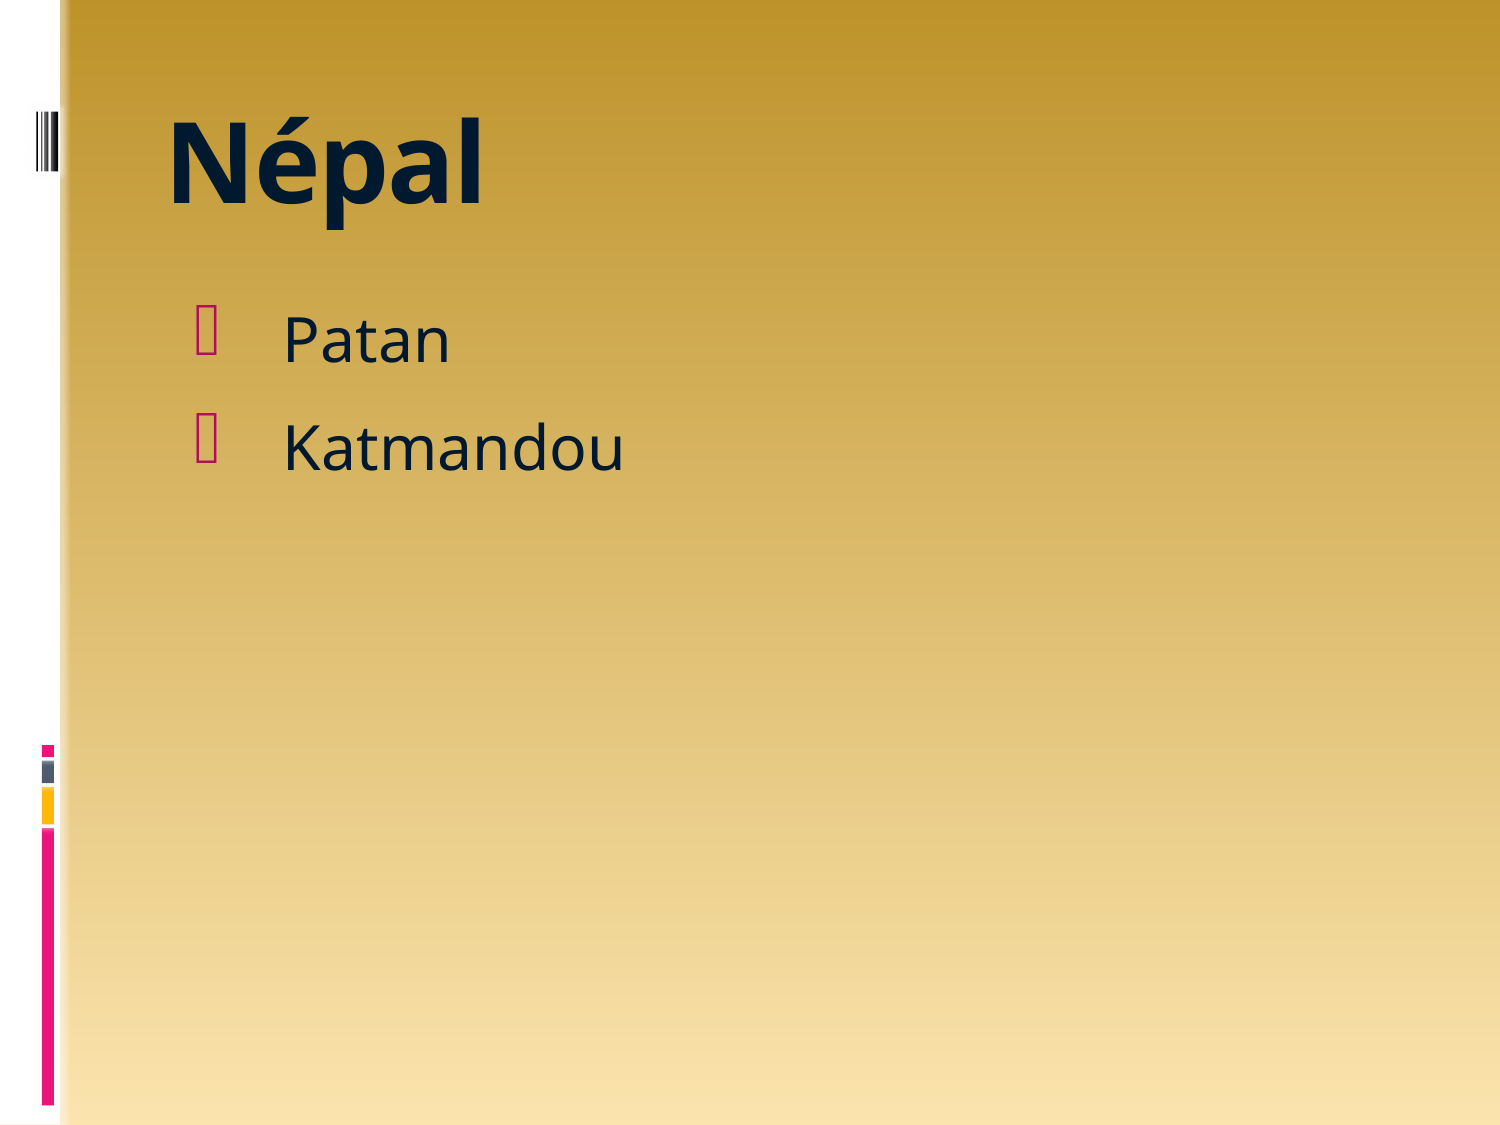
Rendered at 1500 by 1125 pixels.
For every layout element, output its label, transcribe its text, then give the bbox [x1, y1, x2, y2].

title Népal [150, 83, 1425, 234]
list Patan Katmandou [150, 292, 1425, 1043]
